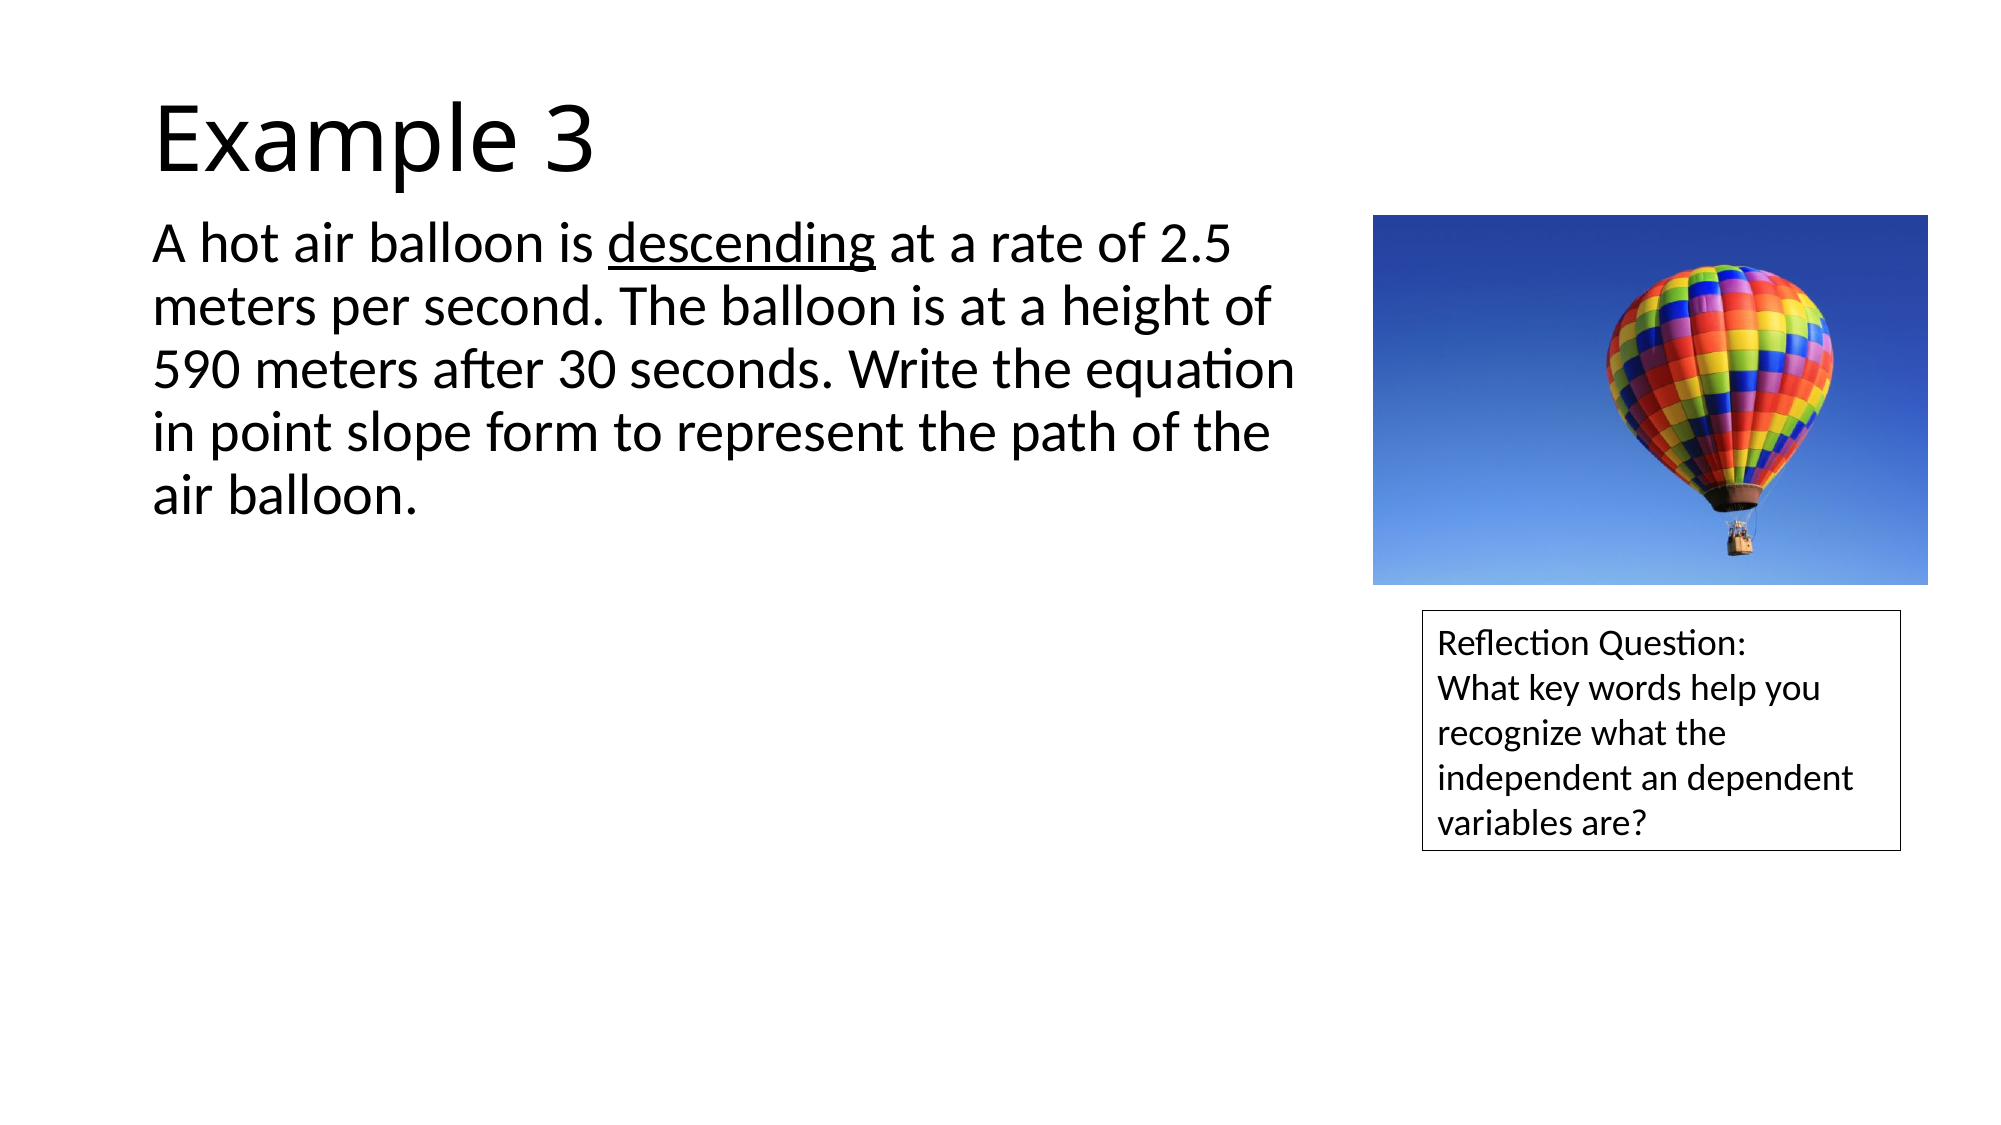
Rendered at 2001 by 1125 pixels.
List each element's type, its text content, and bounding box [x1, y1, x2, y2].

picture [1373, 215, 1928, 585]
text_box Reflection Question: What key words help you recognize what the independent an dependent variables are? [1422, 610, 1901, 851]
title Example 3 [137, 32, 1863, 251]
list A hot air balloon is descending at a rate of 2.5 meters per second. The balloon is at a height of 590 meters after 30 seconds. Write the equation in point slope form to represent the path of the air balloon. [137, 204, 1314, 919]
